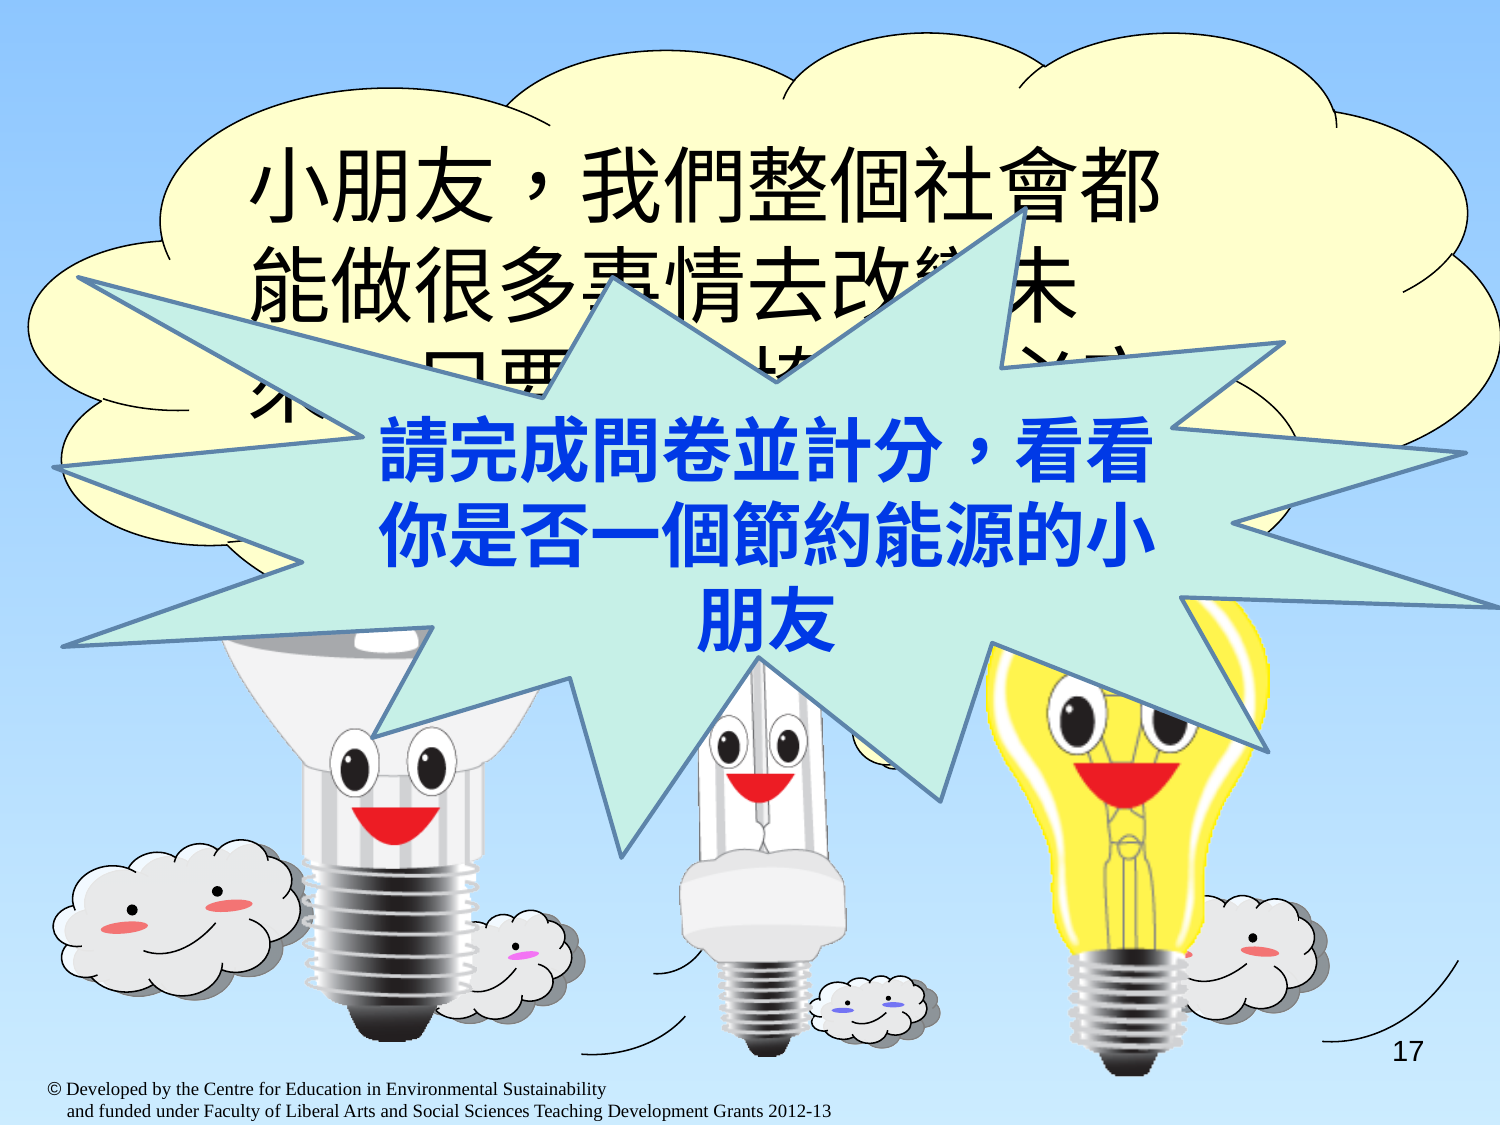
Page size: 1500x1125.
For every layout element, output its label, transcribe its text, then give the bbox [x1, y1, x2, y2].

slide_number 17 [1143, 1024, 1440, 1103]
picture [985, 550, 1270, 1079]
picture [218, 597, 569, 1042]
text_box © Developed by the Centre for Education in Environmental Sustainability and funded under Faculty of Liberal Arts and Social Sciences Teaching Development Grants 2012-13 [33, 1069, 852, 1125]
picture [678, 585, 847, 1057]
text_box 小朋友，我們整個社會都能做很多事情去改變未來，只要齊心協力，必定事成 [28, 32, 1500, 464]
text_box 小朋友，我們整個社會都能做很多事情去改變未來，只要齊心協力，必定事成 [1243, 509, 1290, 532]
text_box 小朋友，我們整個社會都能做很多事情去改變未來，只要齊心協力，必定事成 [63, 474, 293, 573]
text_box 小朋友，我們整個社會都能做很多事情去改變未來，只要齊心協力，必定事成 [852, 735, 894, 769]
text_box 請完成問卷並計分，看看你是否一個節約能源的小朋友 [51, 206, 1500, 860]
